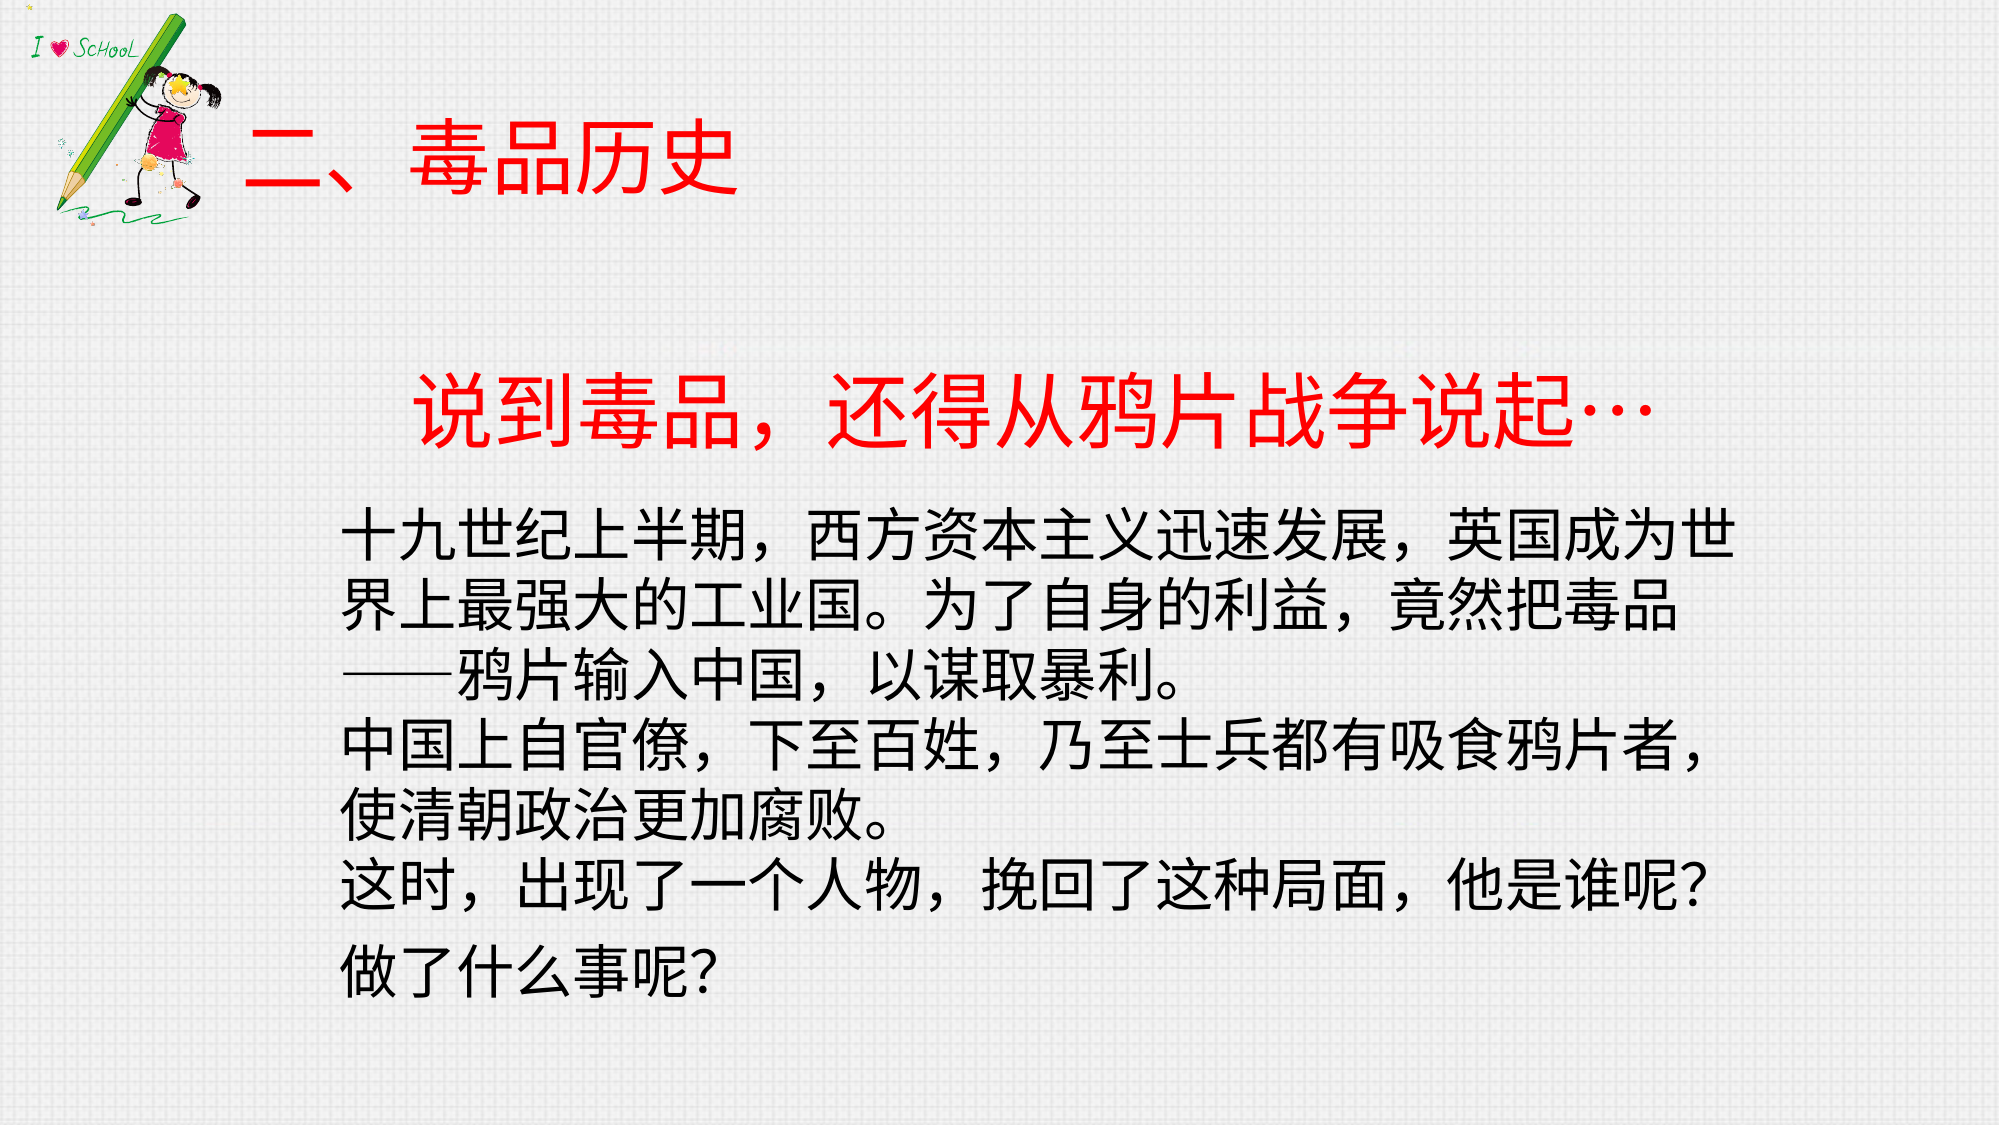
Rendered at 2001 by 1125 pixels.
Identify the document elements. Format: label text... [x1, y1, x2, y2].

picture [0, 0, 1999, 1125]
list 十九世纪上半期，西方资本主义迅速发展，英国成为世界上最强大的工业国。为了自身的利益，竟然把毒品——鸦片输入中国，以谋取暴利。 中国上自官僚，下至百姓，乃至士兵都有吸食鸦片者，使清朝政治更加腐败。 这时，出现了一个人物，挽回了这种局面，他是谁呢？ 做了什么事呢？ [324, 490, 1772, 1119]
text_box 二、毒品历史 [226, 97, 893, 213]
title 说到毒品，还得从鸦片战争说起… [277, 315, 1793, 504]
